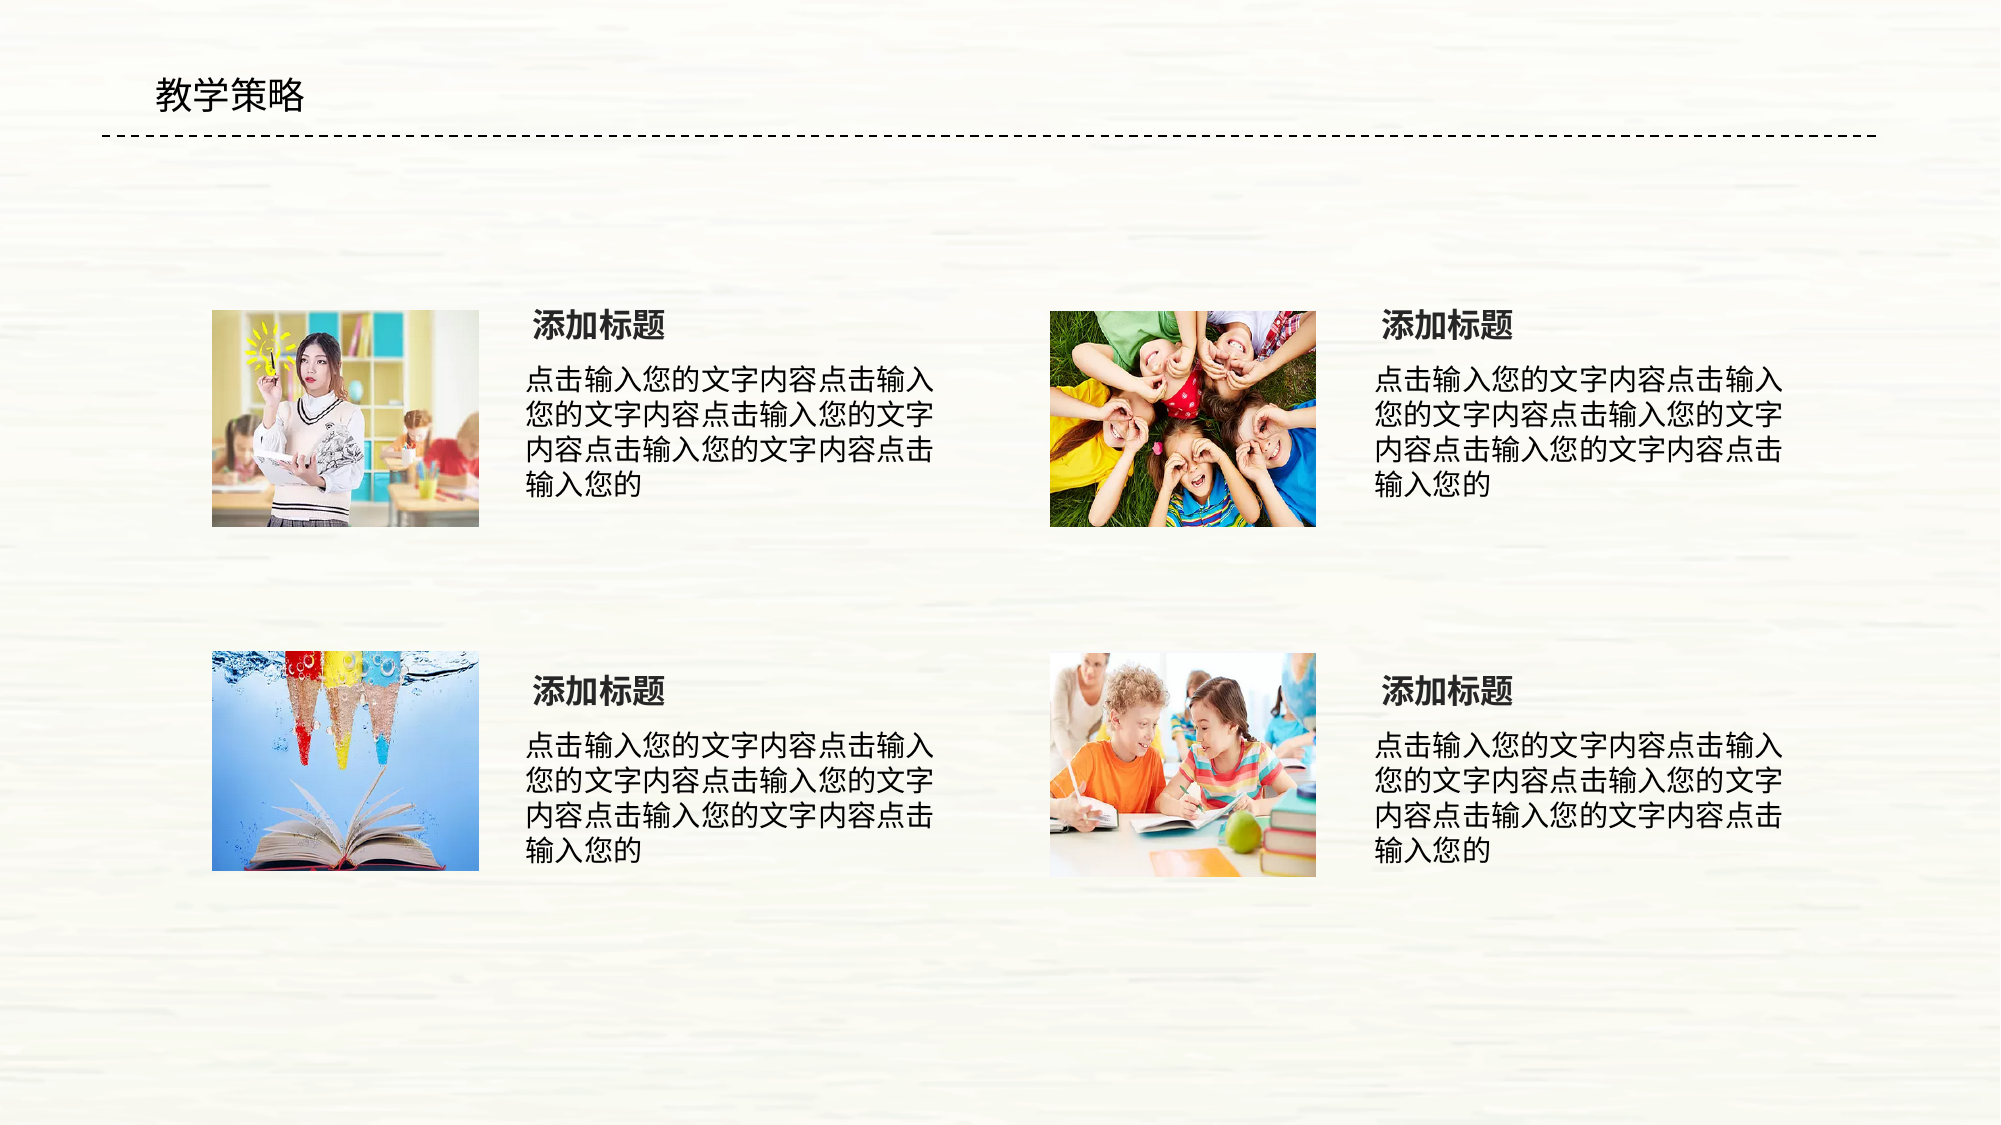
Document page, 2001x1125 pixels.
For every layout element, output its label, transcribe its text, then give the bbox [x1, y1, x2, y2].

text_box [212, 285, 1824, 877]
text_box 教学策略 [140, 64, 321, 125]
picture [0, 0, 2000, 1125]
